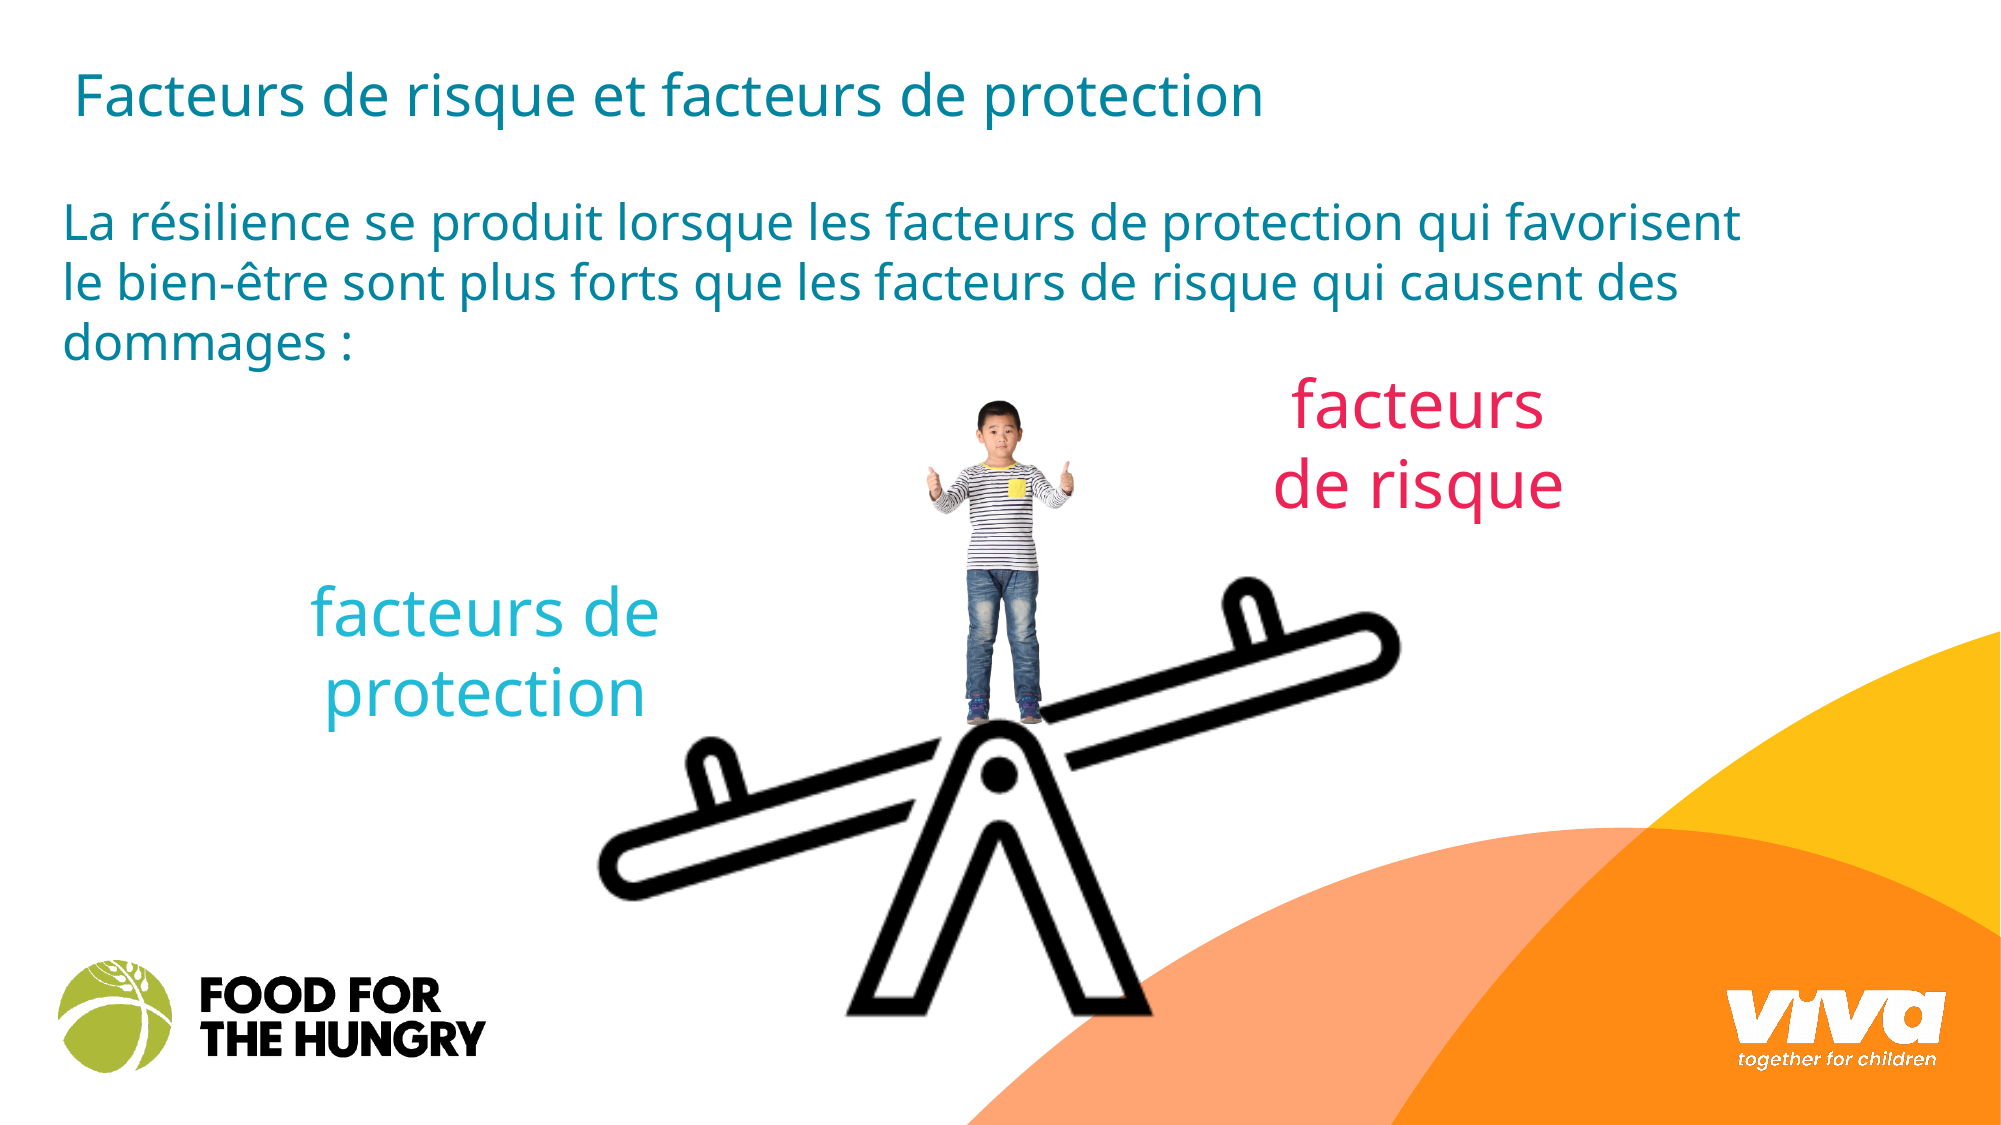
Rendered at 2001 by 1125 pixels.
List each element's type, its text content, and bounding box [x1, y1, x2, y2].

text_box facteurs de risque [1444, 378, 1585, 530]
picture [58, 960, 486, 1073]
list Facteurs de risque et facteurs de protection [59, 59, 1942, 272]
text_box facteurs de protection [288, 562, 556, 738]
picture [556, 346, 1444, 1125]
picture [1672, 936, 2000, 1125]
text_box La résilience se produit lorsque les facteurs de protection qui favorisent le bien-être sont plus forts que les facteurs de risque qui causent des dommages : [47, 182, 1805, 378]
